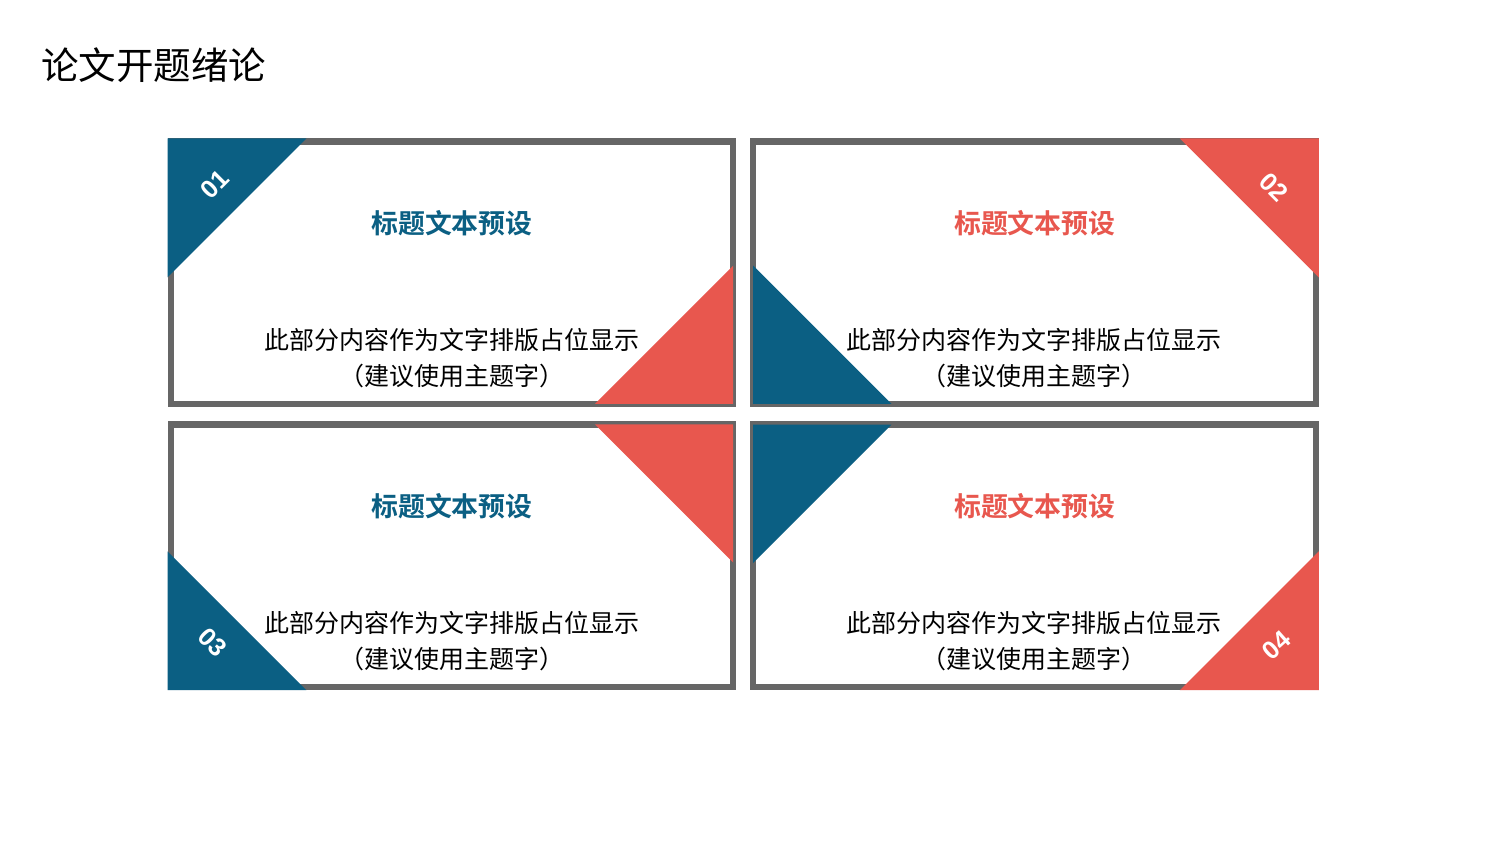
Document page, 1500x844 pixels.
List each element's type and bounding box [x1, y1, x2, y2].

text_box [753, 141, 1316, 405]
text_box [170, 424, 734, 688]
text_box [753, 424, 1316, 688]
text_box [170, 141, 734, 405]
